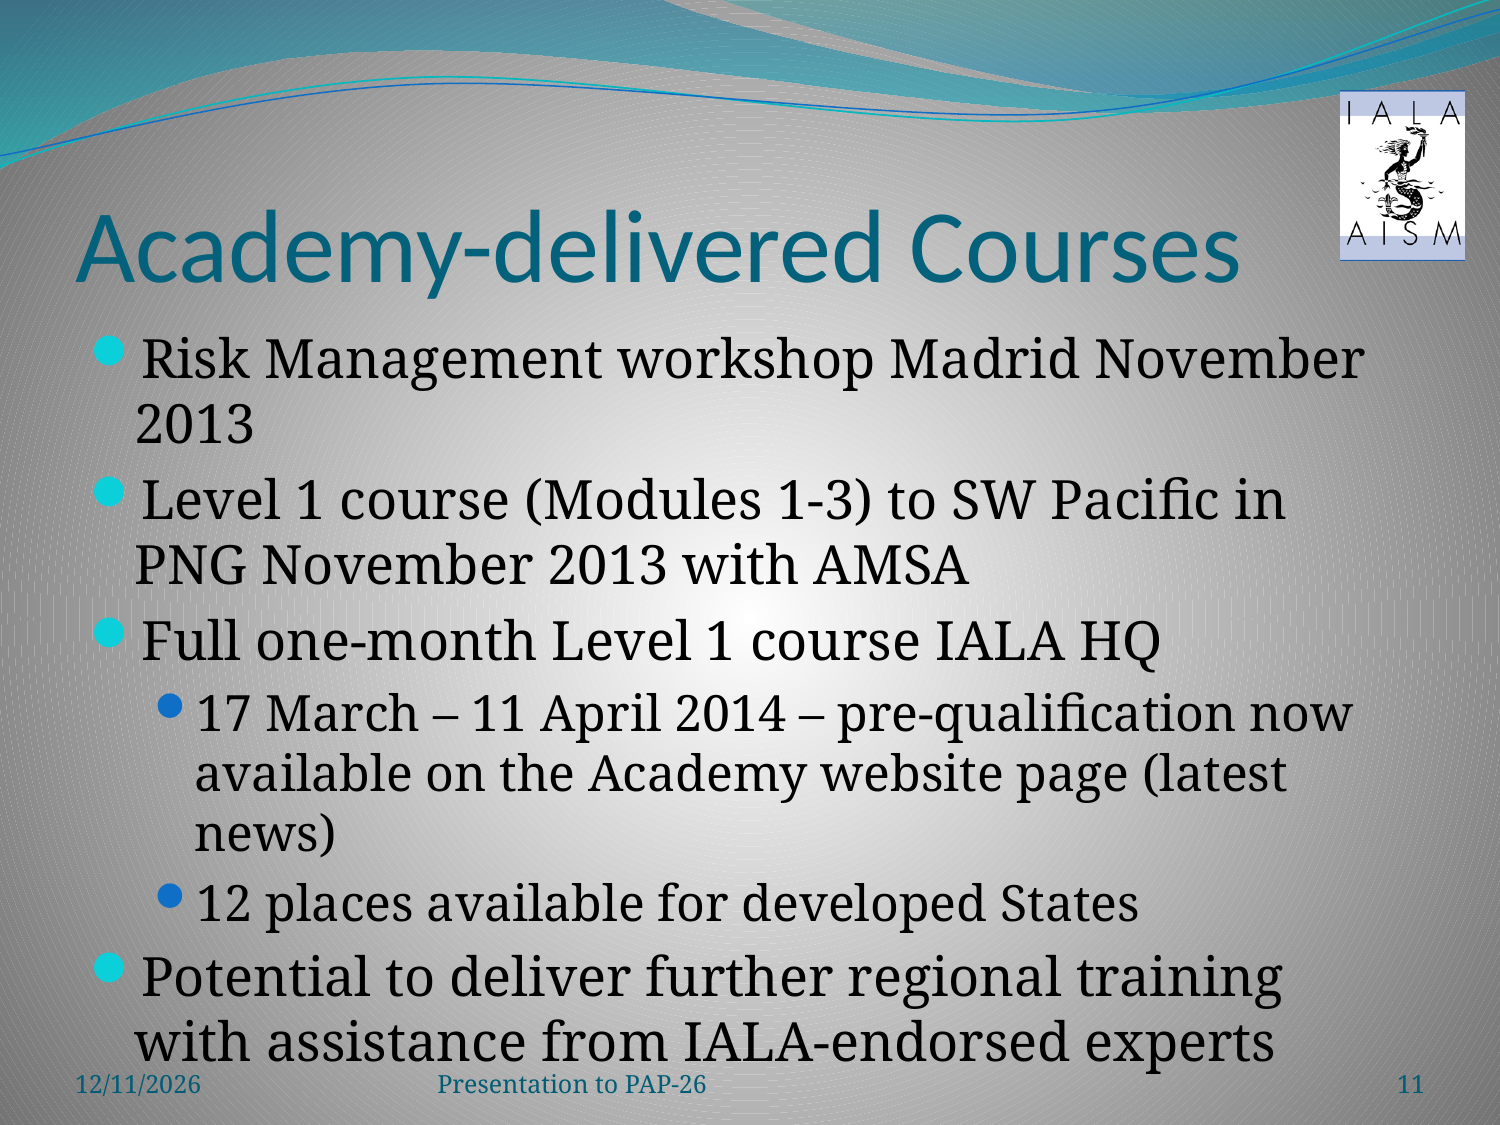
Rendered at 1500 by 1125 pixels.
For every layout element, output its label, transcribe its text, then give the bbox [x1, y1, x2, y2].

title Academy-delivered Courses [75, 115, 1425, 303]
slide_number 11 [1299, 1042, 1425, 1103]
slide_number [75, 1042, 425, 1103]
footer Presentation to PAP-26 [437, 1042, 988, 1103]
picture [1340, 90, 1465, 261]
list Risk Management workshop Madrid November 2013 Level 1 course (Modules 1-3) to SW Pacific in PNG November 2013 with AMSA Full one-month Level 1 course IALA HQ 17 March – 11 April 2014 – pre-qualification now available on the Academy website page (latest news) 12 places available for developed States Potential to deliver further regional training with assistance from IALA-endorsed experts [75, 317, 1425, 1038]
